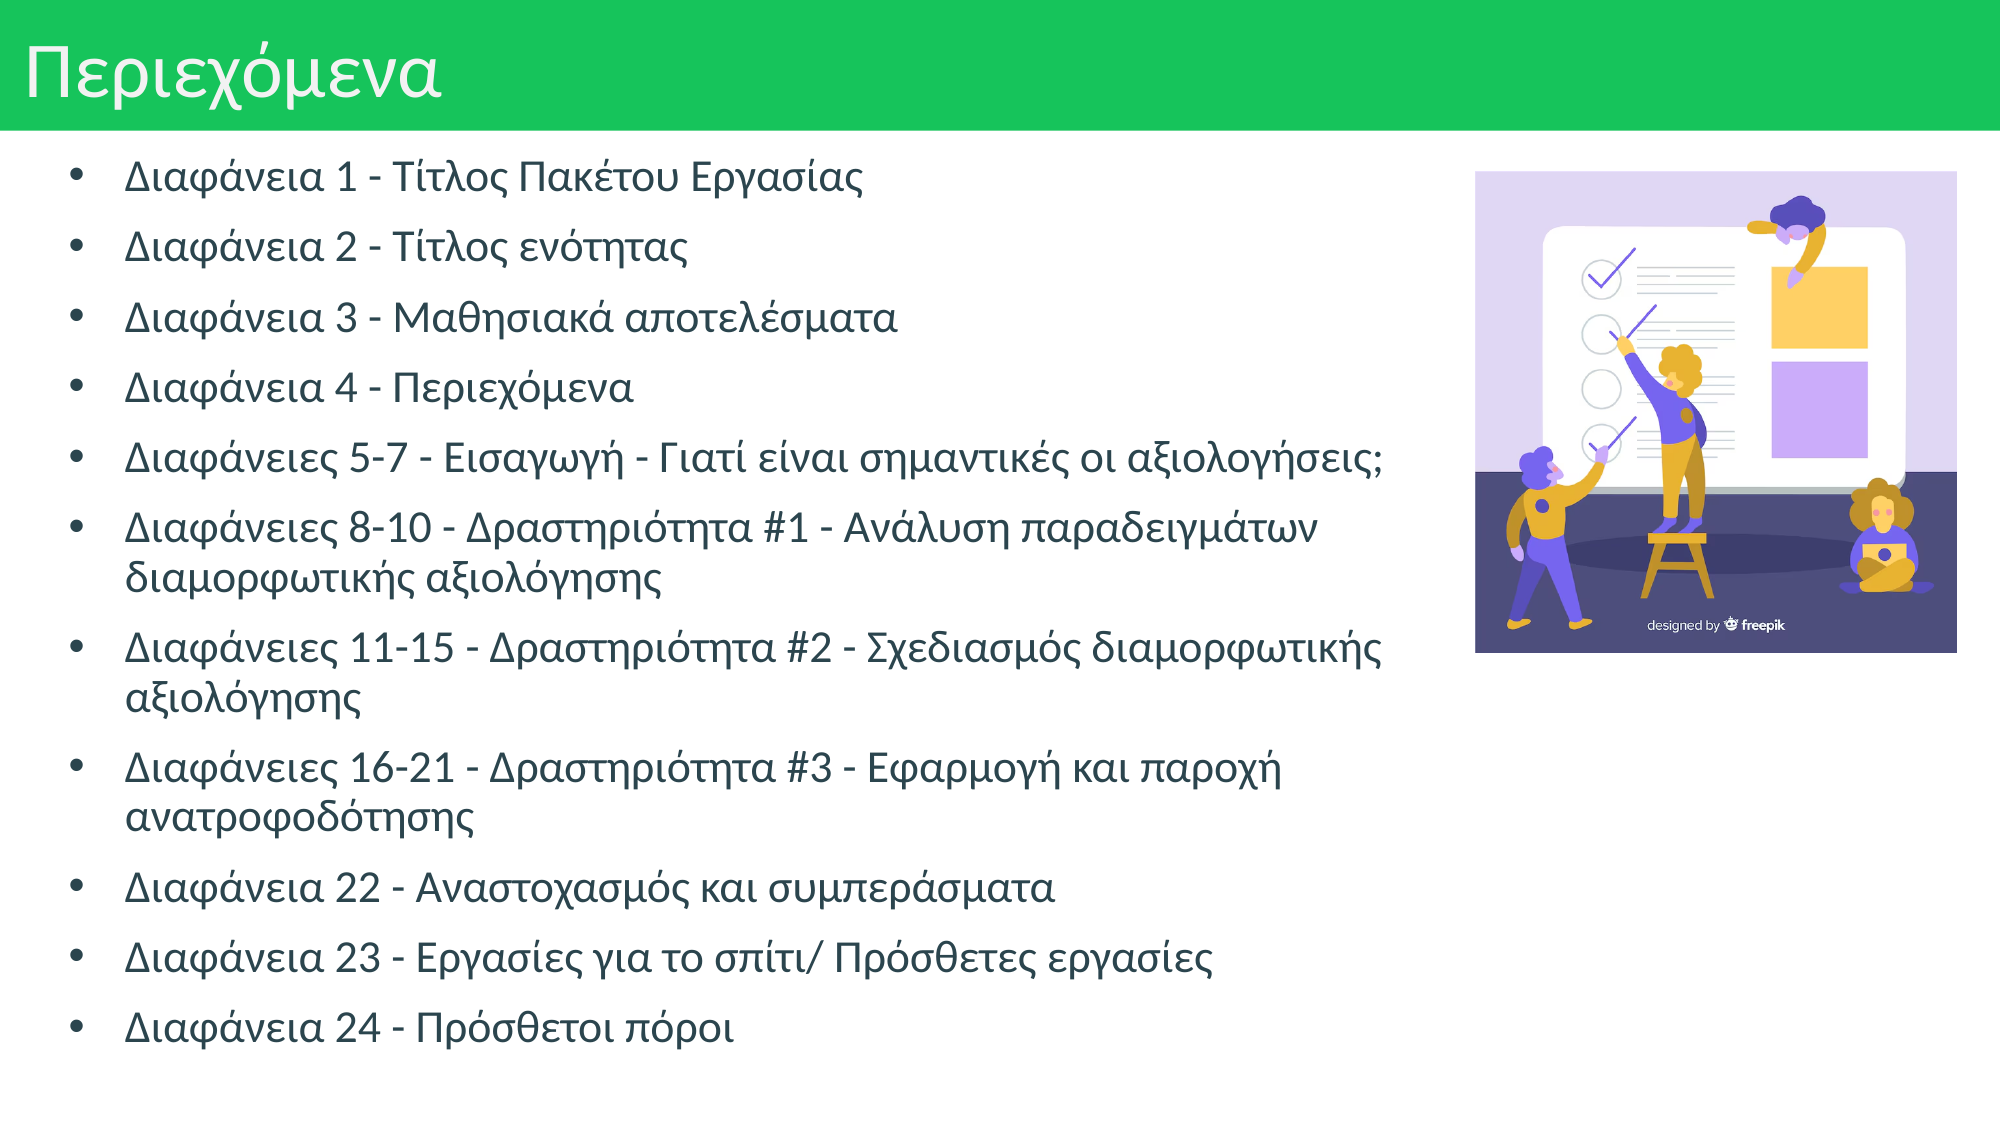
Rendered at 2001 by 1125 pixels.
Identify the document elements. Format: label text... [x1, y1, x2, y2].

title Περιεχόμενα [16, 13, 1976, 131]
picture [1475, 170, 1957, 653]
list Διαφάνεια 1 - Τίτλος Πακέτου Εργασίας Διαφάνεια 2 - Τίτλος ενότητας Διαφάνεια 3 - Μαθησιακά αποτελέσματα Διαφάνεια 4 - Περιεχόμενα Διαφάνειες 5-7 - Εισαγωγή - Γιατί είναι σημαντικές οι αξιολογήσεις; Διαφάνειες 8-10 - Δραστηριότητα #1 - Ανάλυση παραδειγμάτων διαμορφωτικής αξιολόγησης Διαφάνειες 11-15 - Δραστηριότητα #2 - Σχεδιασμός διαμορφωτικής αξιολόγησης Διαφάνειες 16-21 - Δραστηριότητα #3 - Εφαρμογή και παροχή ανατροφοδότησης Διαφάνεια 22 - Αναστοχασμός και συμπεράσματα Διαφάνεια 23 - Εργασίες για το σπίτι/ Πρόσθετες εργασίες Διαφάνεια 24 - Πρόσθετοι πόροι [16, 144, 1476, 1108]
